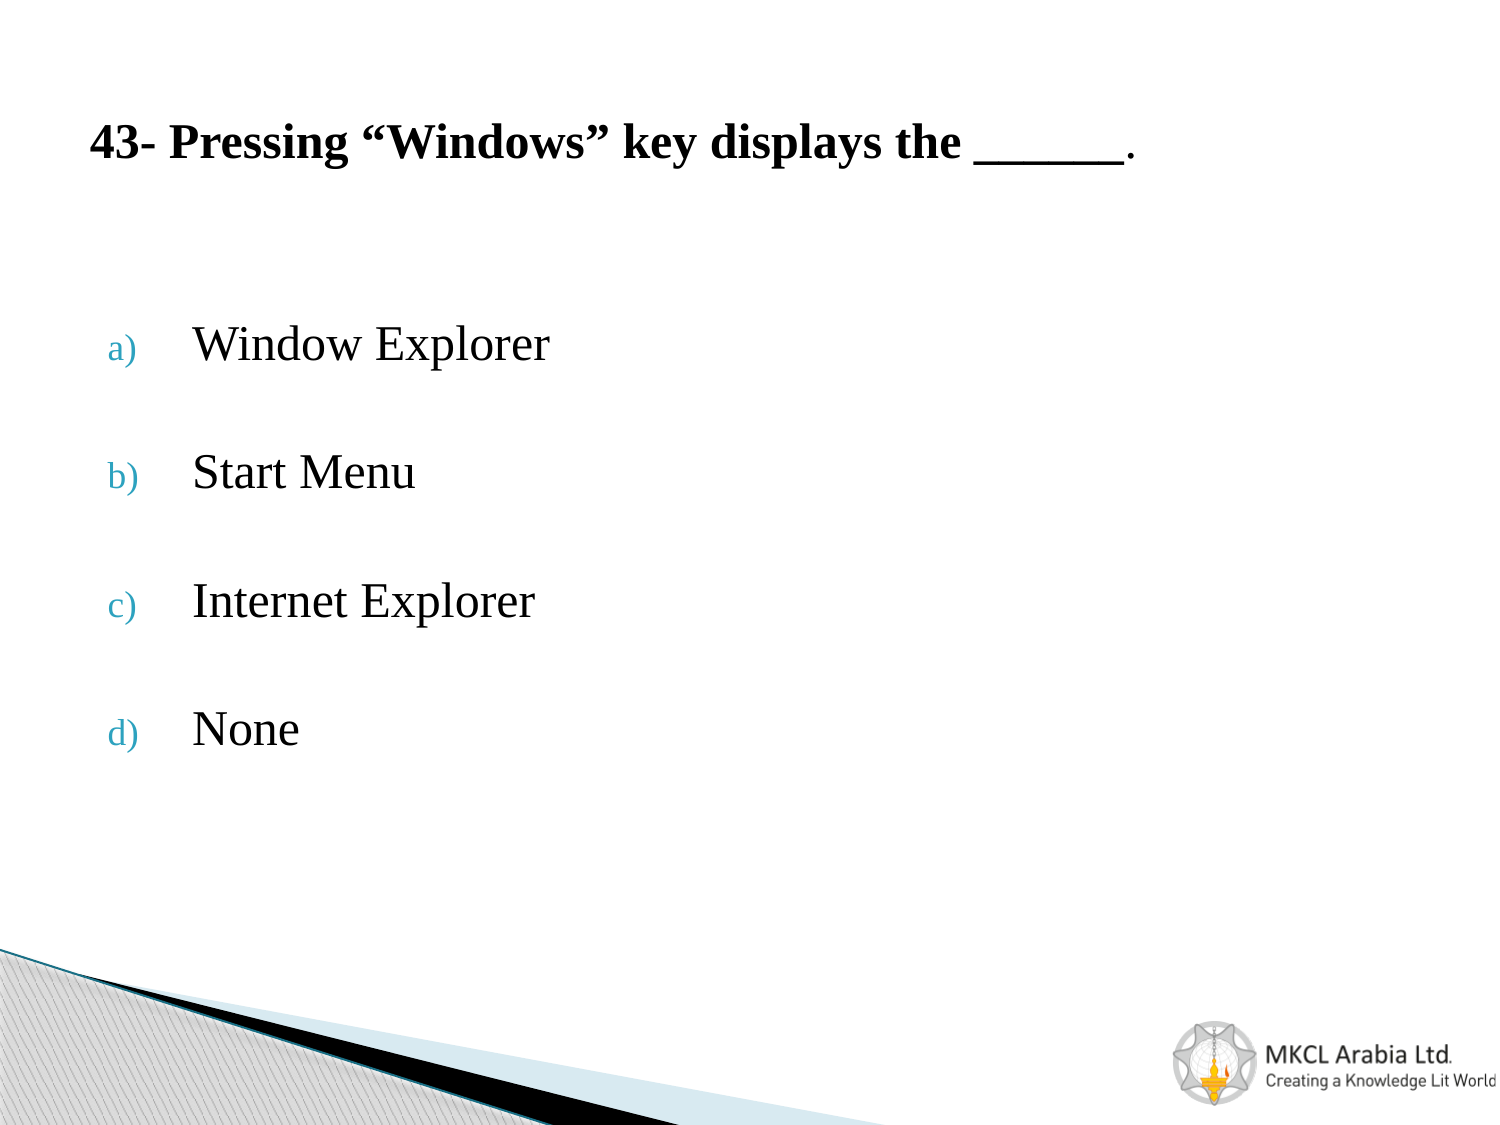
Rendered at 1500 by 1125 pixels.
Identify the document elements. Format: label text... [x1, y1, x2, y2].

list Window Explorer Start Menu Internet Explorer None [75, 243, 1425, 986]
title 43- Pressing “Windows” key displays the ______. [75, 45, 1425, 233]
picture [1172, 1021, 1496, 1106]
